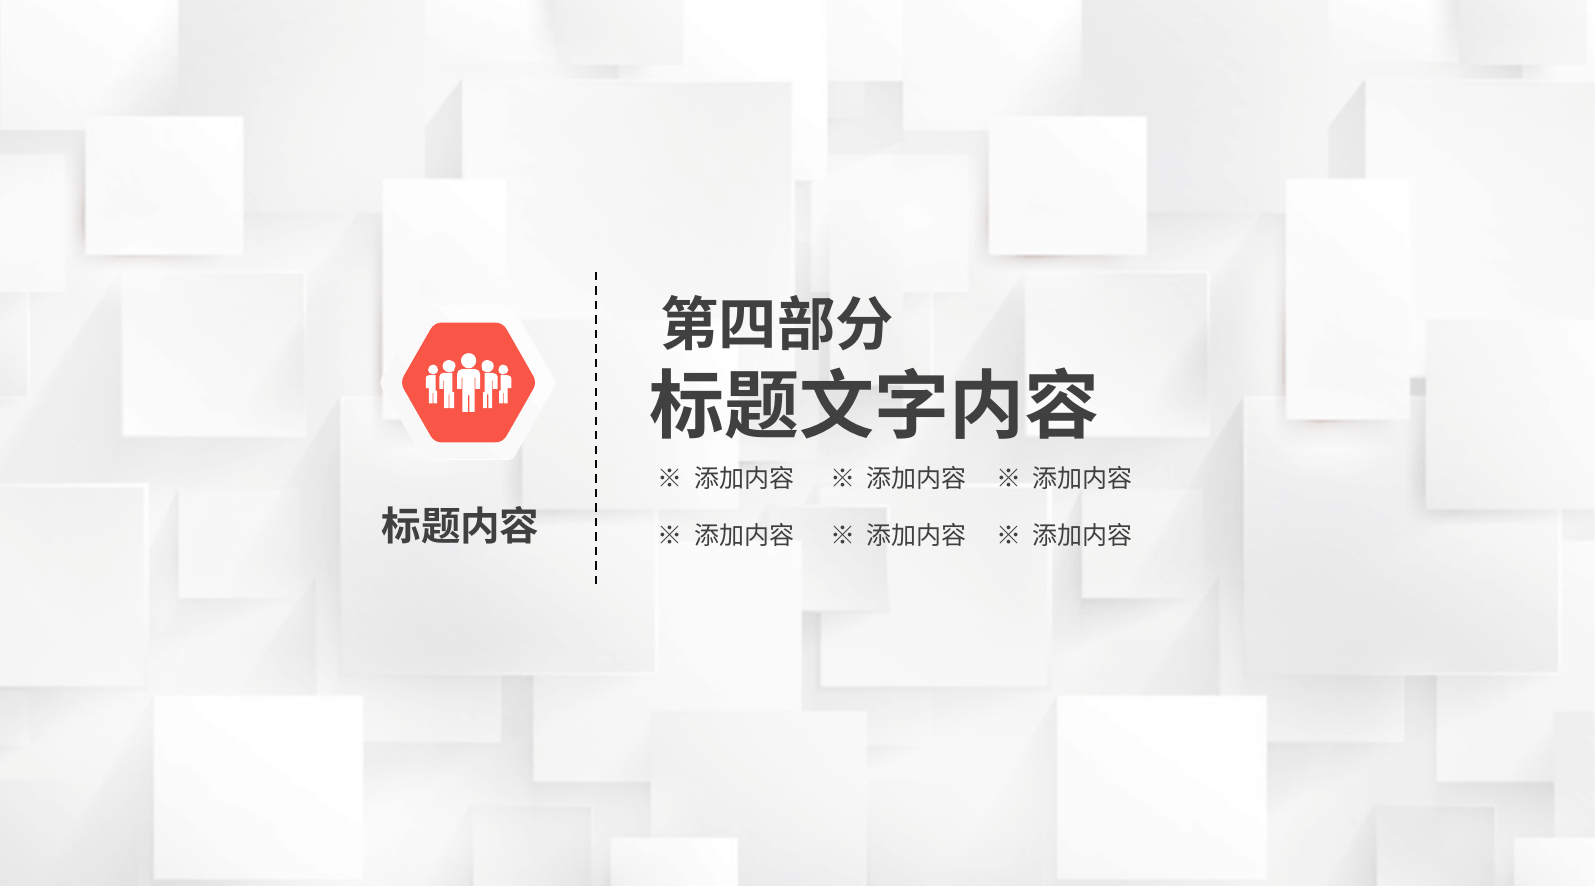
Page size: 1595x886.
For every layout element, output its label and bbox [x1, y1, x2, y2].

text_box [401, 322, 536, 443]
picture [0, 0, 1595, 886]
text_box [379, 305, 557, 460]
